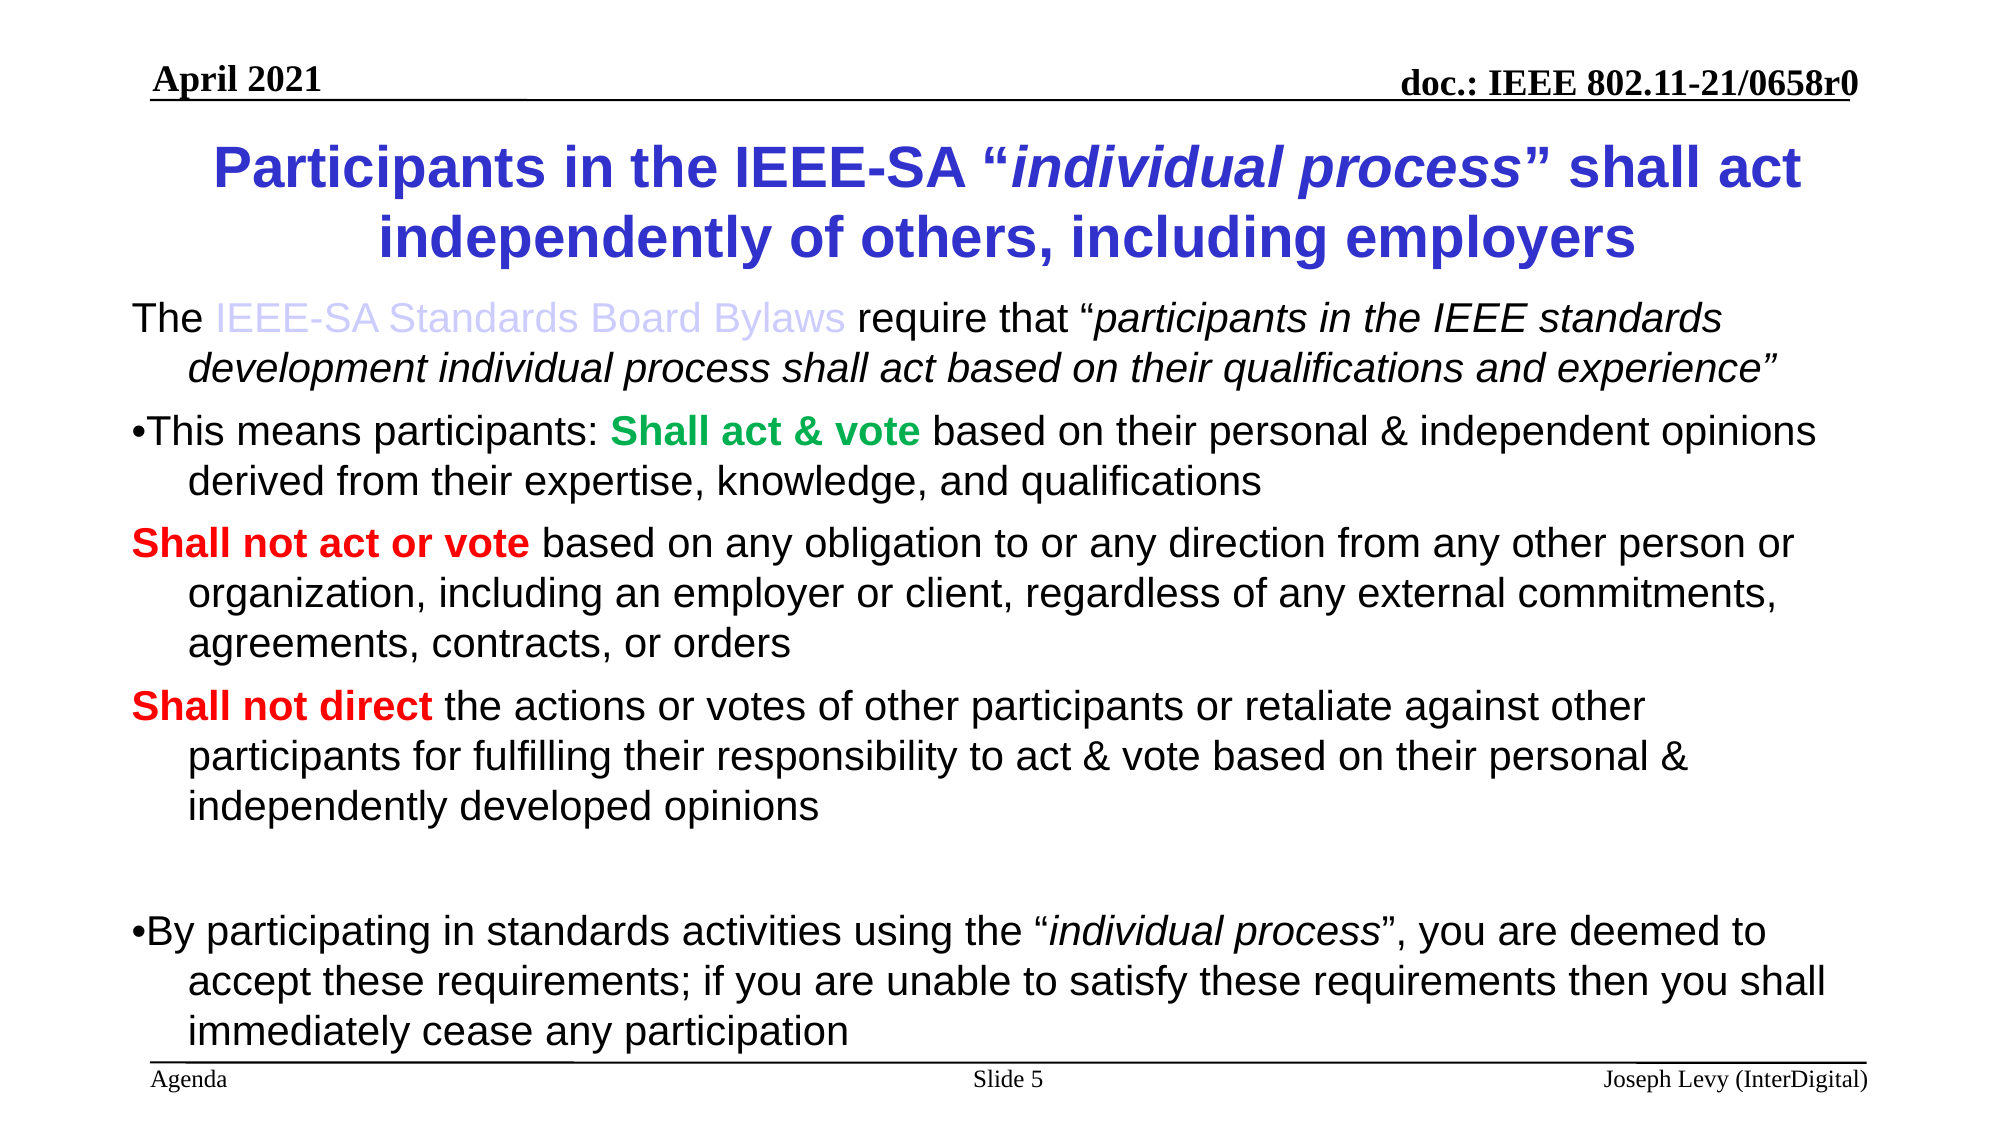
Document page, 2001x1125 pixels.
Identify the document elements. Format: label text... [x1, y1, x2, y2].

title Participants in the IEEE-SA “individual process” shall act independently of others, including employers [158, 113, 1859, 283]
slide_number Slide 5 [950, 1061, 1067, 1123]
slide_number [152, 54, 563, 100]
list The IEEE-SA Standards Board Bylaws require that “participants in the IEEE standards development individual process shall act based on their qualifications and experience” •This means participants: Shall act & vote based on their personal & independent opinions derived from their expertise, knowledge, and qualifications Shall not act or vote based on any obligation to or any direction from any other person or organization, including an employer or client, regardless of any external commitments, agreements, contracts, or orders Shall not direct the actions or votes of other participants or retaliate against other participants for fulfilling their responsibility to act & vote based on their personal & independently developed opinions •By participating in standards activities using the “individual process”, you are deemed to accept these requirements; if you are unable to satisfy these requirements then you shall immediately cease any participation [116, 283, 1883, 1092]
footer Joseph Levy (InterDigital) [1171, 1061, 1869, 1093]
